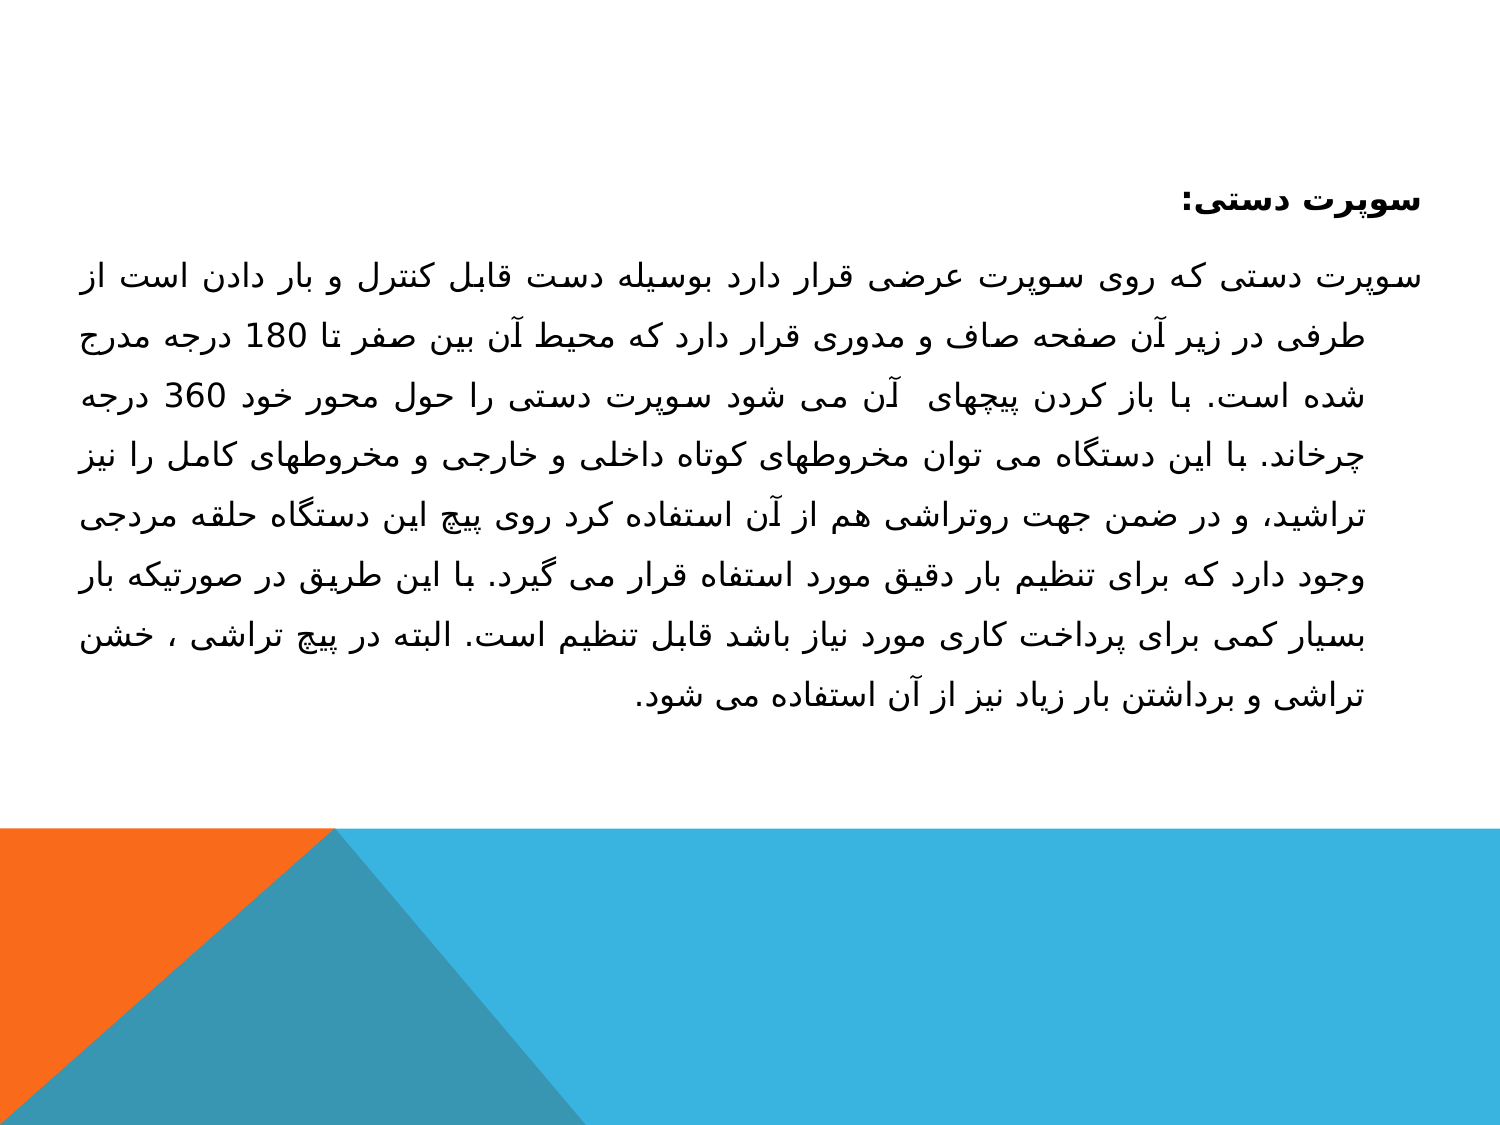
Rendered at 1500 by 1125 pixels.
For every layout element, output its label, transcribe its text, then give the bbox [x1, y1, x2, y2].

list سوپرت دستی: سوپرت دستی که روی سوپرت عرضی قرار دارد بوسیله دست قابل کنترل و بار دادن است از طرفی در زیر آن صفحه صاف و مدوری قرار دارد که محیط آن بین صفر تا 180 درجه مدرج شده است. با باز کردن پیچهای آن می شود سوپرت دستی را حول محور خود 360 درجه چرخاند. با این دستگاه می توان مخروطهای کوتاه داخلی و خارجی و مخروطهای کامل را نیز تراشید، و در ضمن جهت روتراشی هم از آن استفاده کرد روی پیچ این دستگاه حلقه مردجی وجود دارد که برای تنظیم بار دقیق مورد استفاه قرار می گیرد. با این طریق در صورتیکه بار بسیار کمی برای پرداخت کاری مورد نیاز باشد قابل تنظیم است. البته در پیچ تراشی ، خشن تراشی و برداشتن بار زیاد نیز از آن استفاده می شود. [62, 149, 1438, 800]
